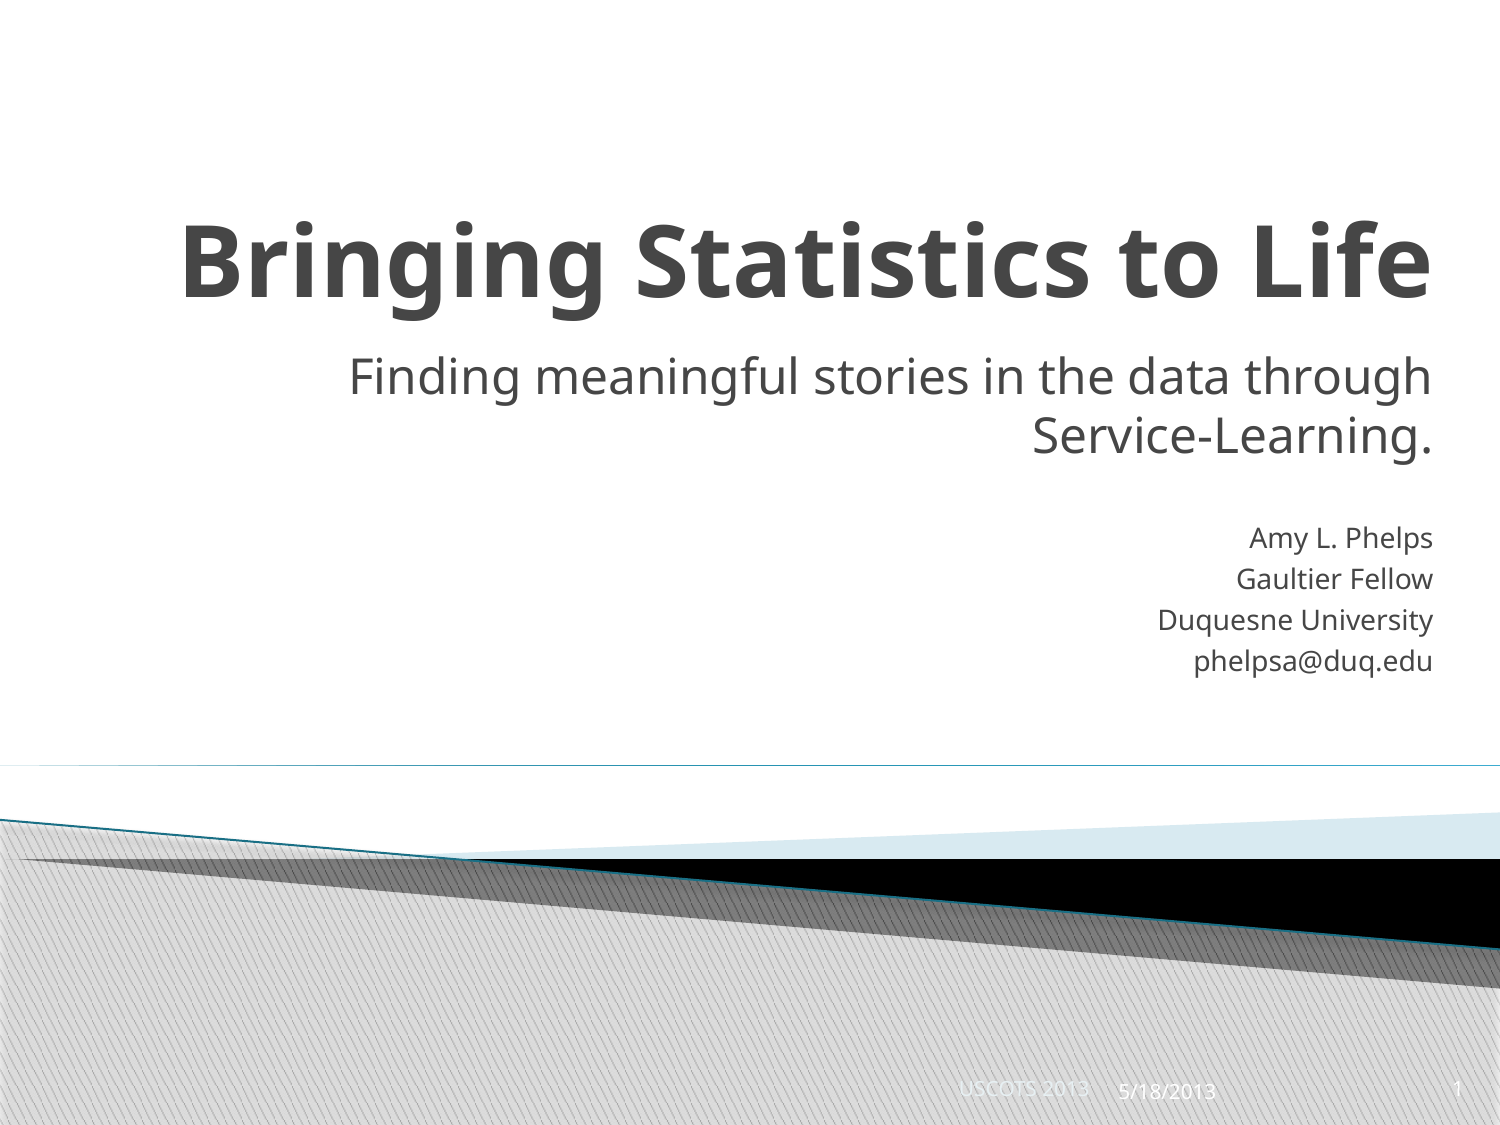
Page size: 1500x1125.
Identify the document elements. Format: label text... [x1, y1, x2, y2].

picture [5, 859, 1500, 989]
title Bringing Statistics to Life [99, 99, 1450, 325]
slide_number 1 [1418, 1051, 1479, 1112]
subtitle Finding meaningful stories in the data through Service-Learning. Amy L. Phelps Gaultier Fellow Duquesne University phelpsa@duq.edu [234, 337, 1450, 688]
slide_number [1105, 1051, 1418, 1112]
footer USCOTS 2013 [718, 1051, 1105, 1112]
